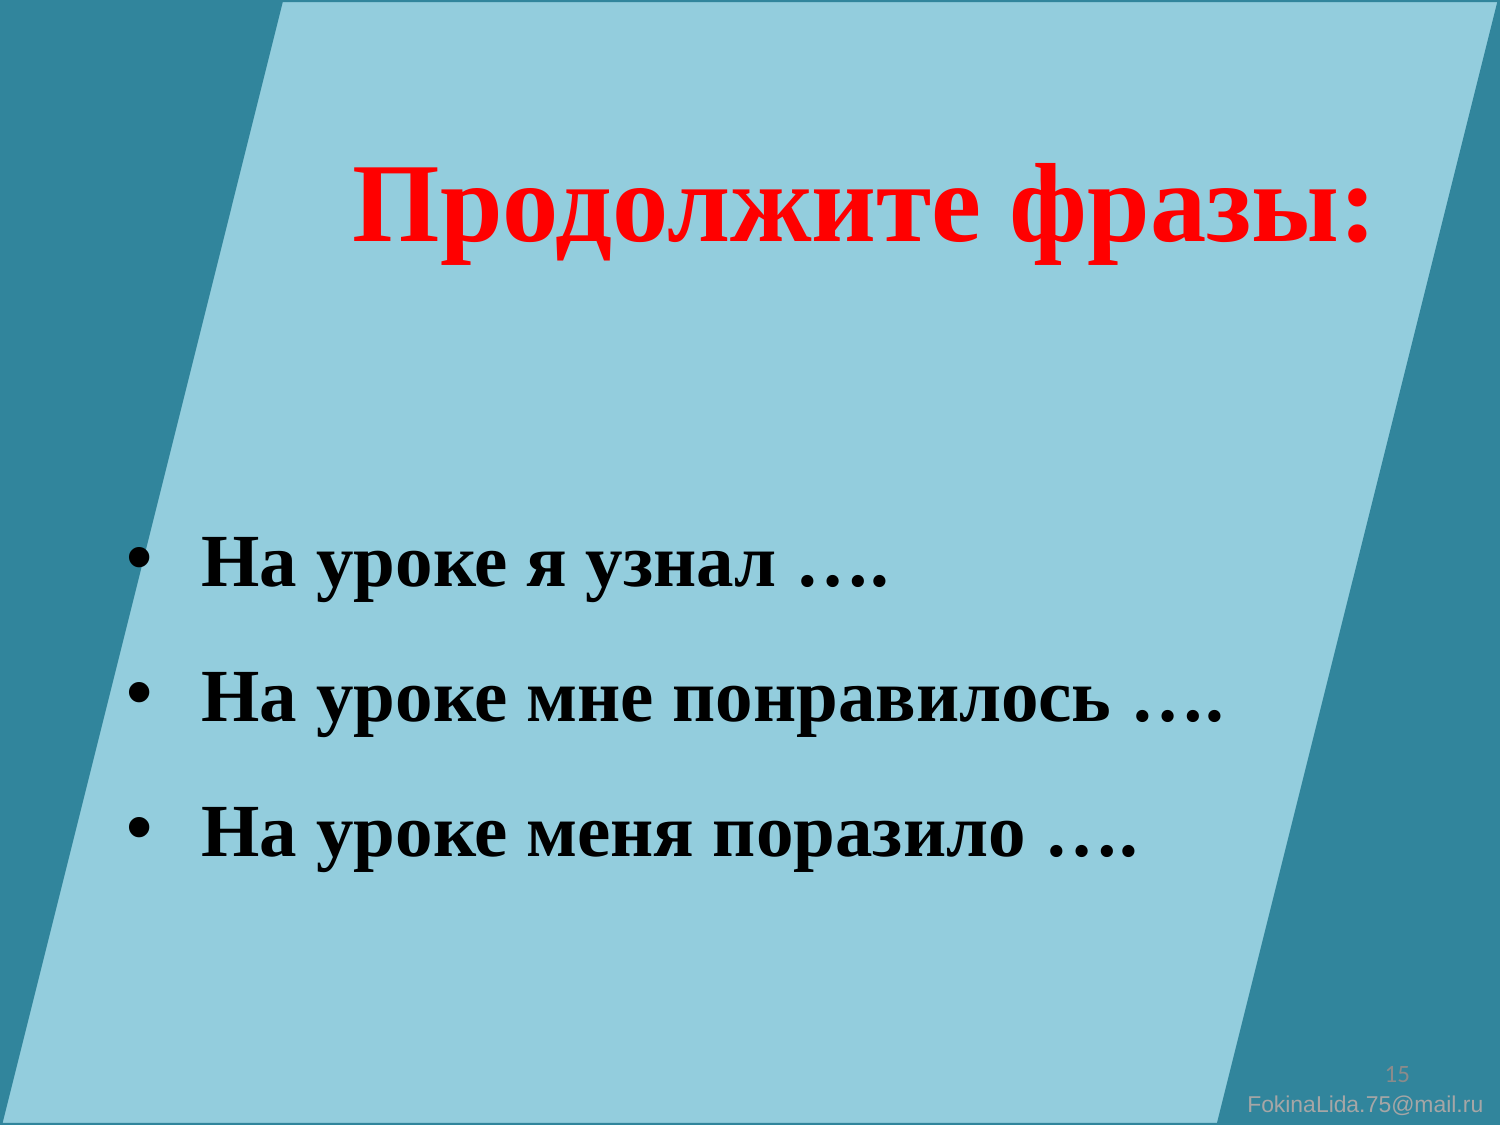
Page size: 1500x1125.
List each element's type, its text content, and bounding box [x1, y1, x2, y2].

slide_number 15 [1074, 1042, 1425, 1103]
text_box Продолжите фразы: На уроке я узнал …. На уроке мне понравилось …. На уроке меня поразило …. [112, 54, 1483, 880]
